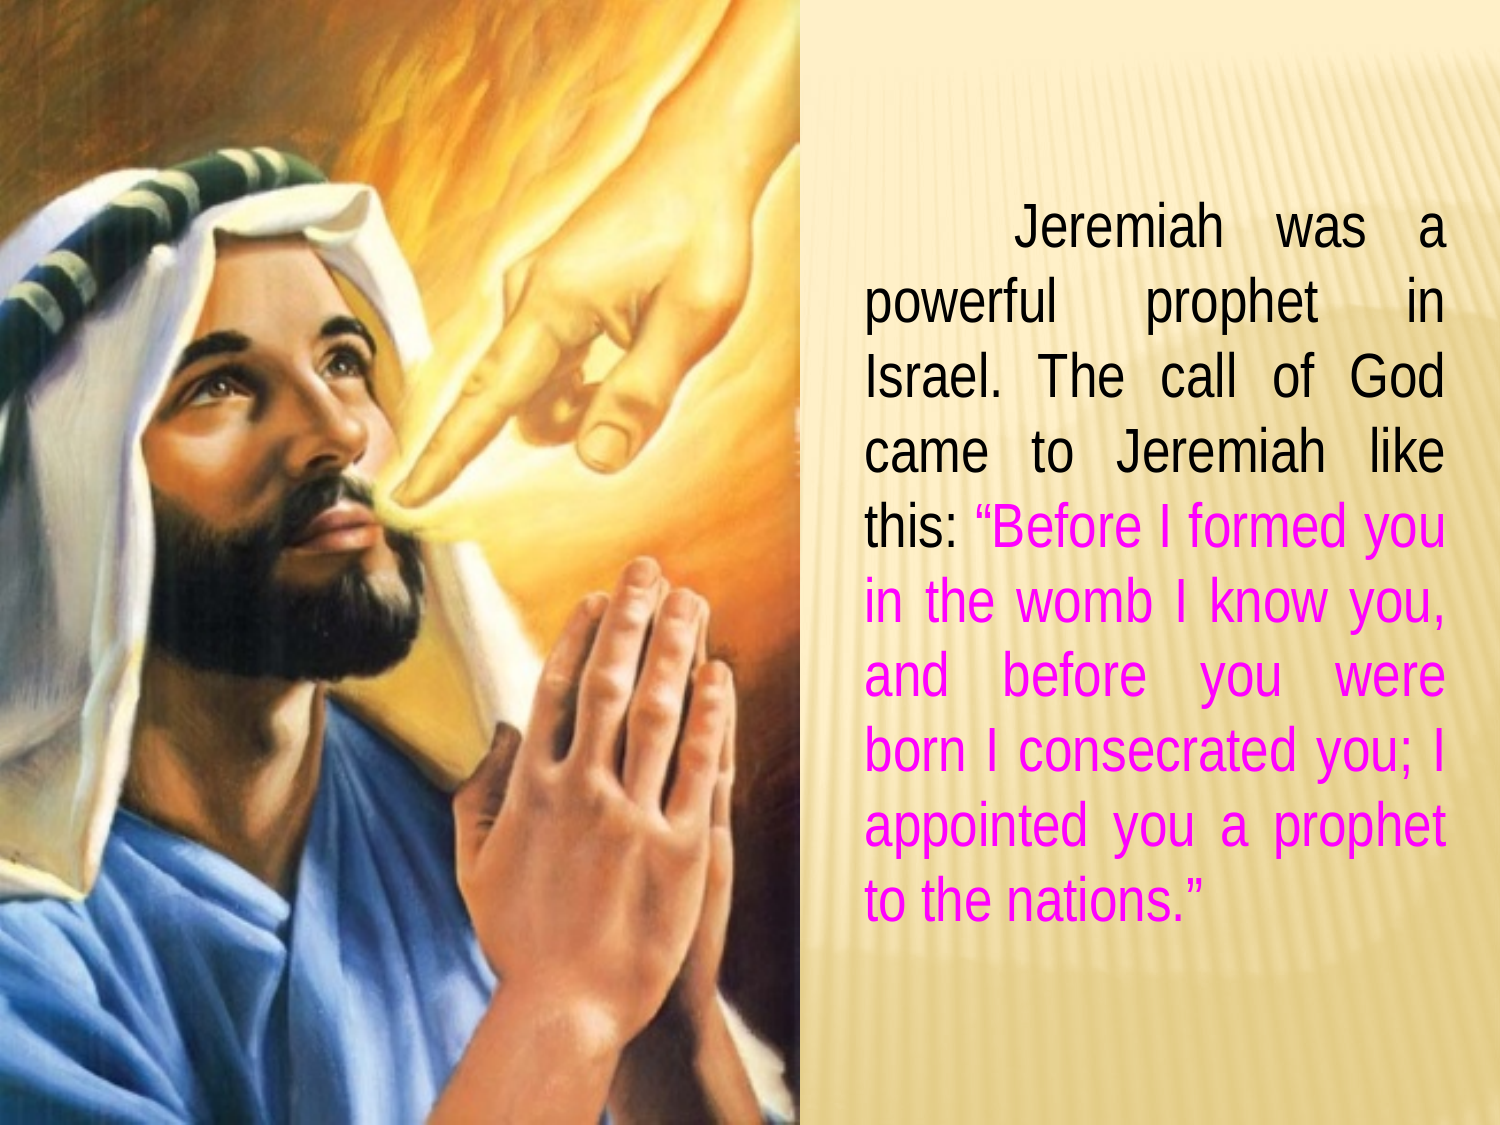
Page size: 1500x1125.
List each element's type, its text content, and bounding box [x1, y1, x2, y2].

text_box Jeremiah was a powerful prophet in Israel. The call of God came to Jeremiah like this: “Before I formed you in the womb I know you, and before you were born I consecrated you; I appointed you a prophet to the nations.” [849, 177, 1463, 942]
picture [0, 0, 801, 1125]
